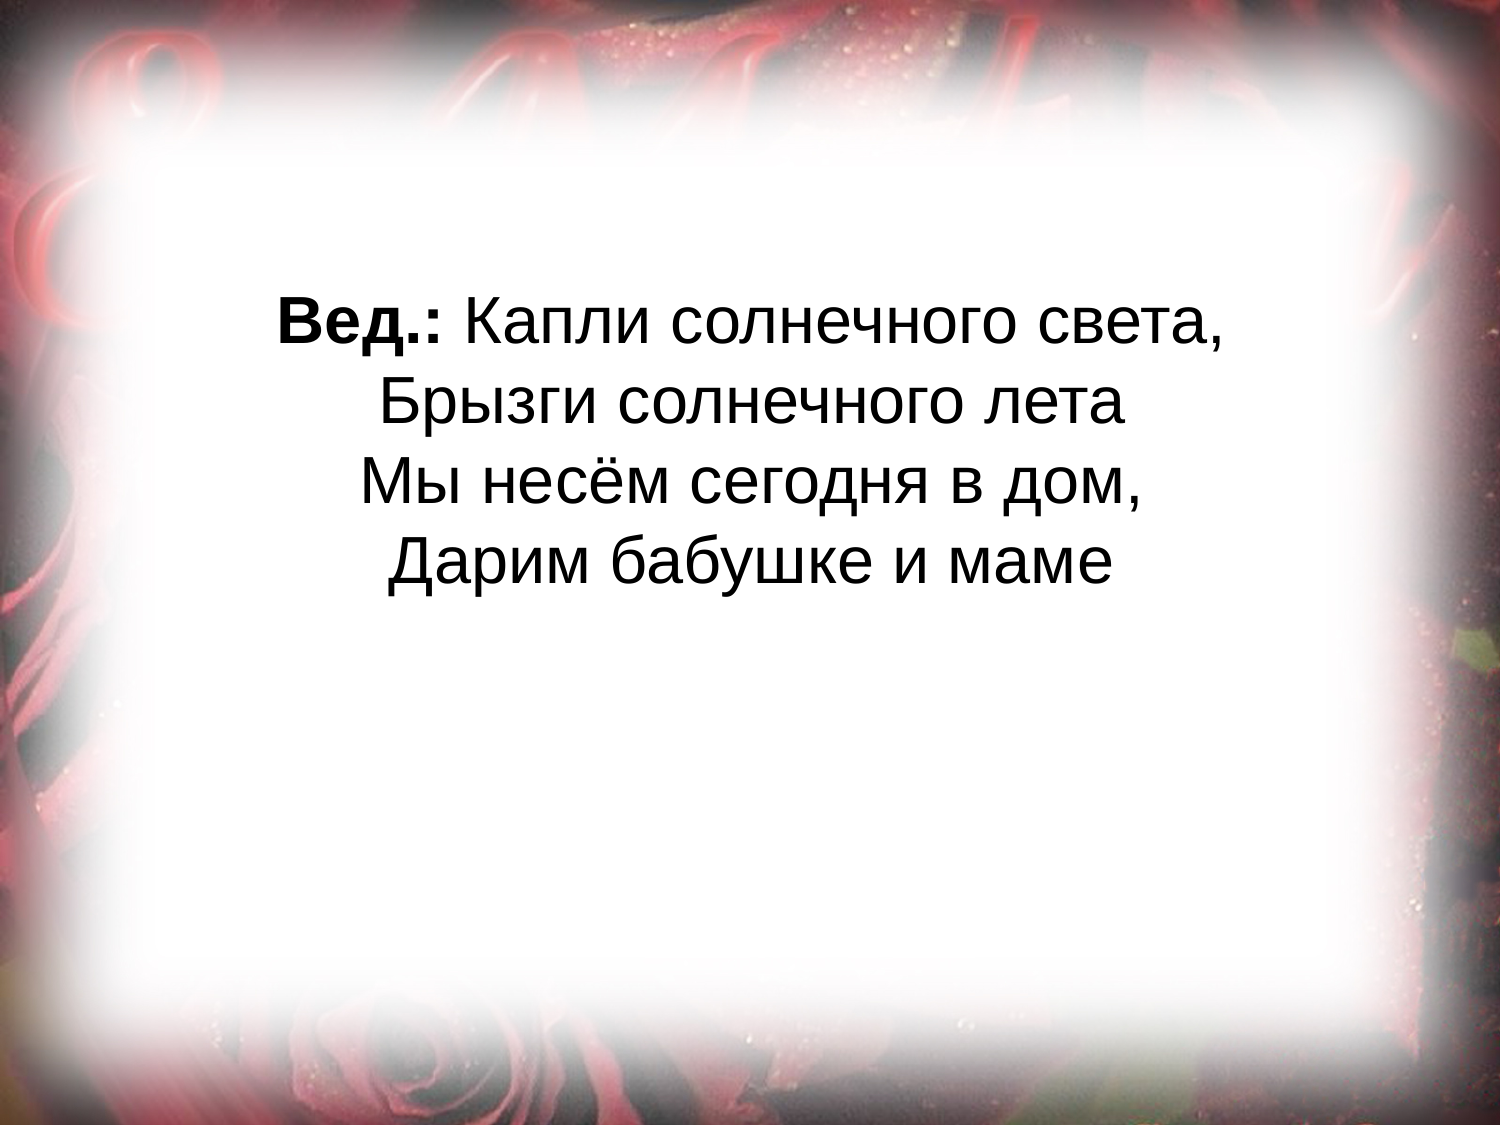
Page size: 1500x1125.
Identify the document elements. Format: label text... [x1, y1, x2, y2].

picture [0, 0, 1500, 1125]
title Вед.: Капли солнечного света, Брызги солнечного лета Мы несём сегодня в дом, Дарим бабушке и маме [76, 77, 1428, 847]
